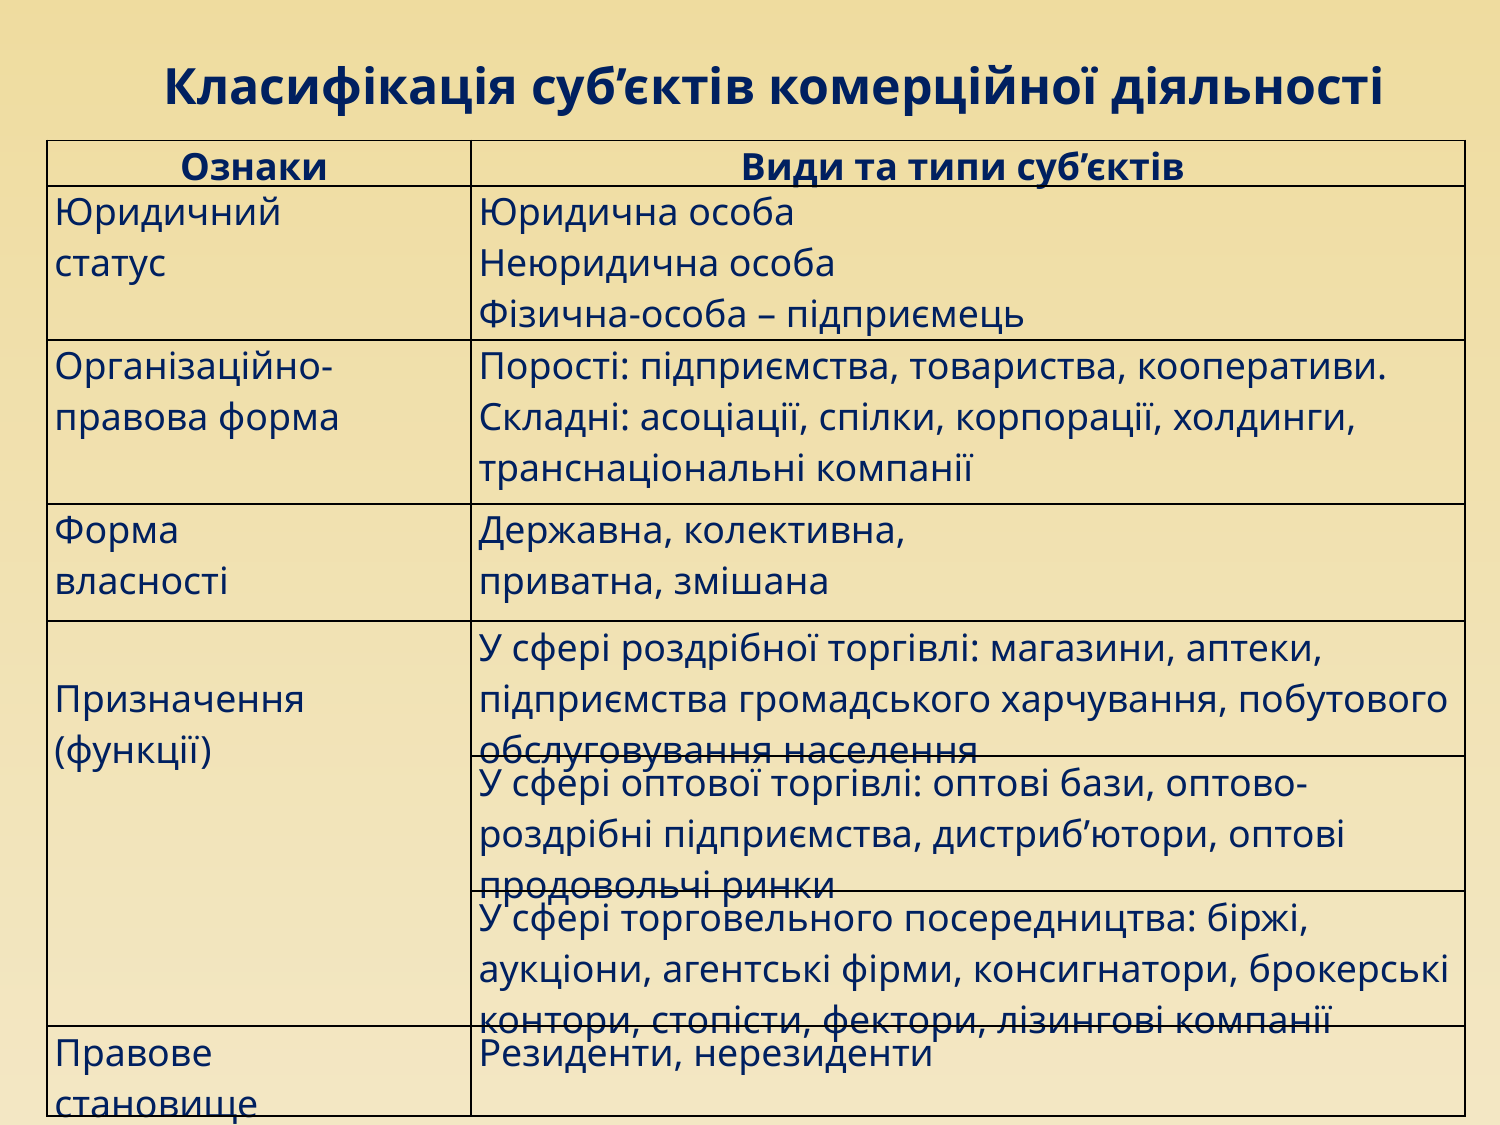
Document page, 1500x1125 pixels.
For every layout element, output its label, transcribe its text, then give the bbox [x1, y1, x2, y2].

table_cell Юридичний статус [48, 187, 470, 339]
table_header Види та типи суб’єктів [472, 141, 1464, 185]
table_cell Форма власності [48, 505, 470, 620]
table_cell Порості: підприємства, товариства, кооперативи. Складні: асоціації, спілки, корпорації, холдинги, транснаціональні компанії [472, 341, 1464, 503]
text_box Класифікація суб’єктів комерційної діяльності [148, 47, 1401, 123]
table_cell Державна, колективна, приватна, змішана [472, 505, 1464, 620]
table_cell Резиденти, нерезиденти [472, 1027, 1464, 1115]
table_cell У сфері торговельного посередництва: біржі, аукціони, агентські фірми, консигнатори, брокерські контори, стопісти, фектори, лізингові компанії [472, 892, 1464, 1025]
table_cell У сфері роздрібної торгівлі: магазини, аптеки, підприємства громадського харчування, побутового обслуговування населення [472, 622, 1464, 755]
table_cell Призначення (функції) [48, 622, 470, 1025]
table_header Ознаки [48, 141, 470, 185]
table_cell Організаційно-правова форма [48, 341, 470, 503]
table_cell Правове становище [48, 1027, 470, 1115]
table_cell Юридична особа Неюридична особа Фізична-особа – підприємець [472, 187, 1464, 339]
table_cell У сфері оптової торгівлі: оптові бази, оптово-роздрібні підприємства, дистриб’ютори, оптові продовольчі ринки [472, 757, 1464, 890]
